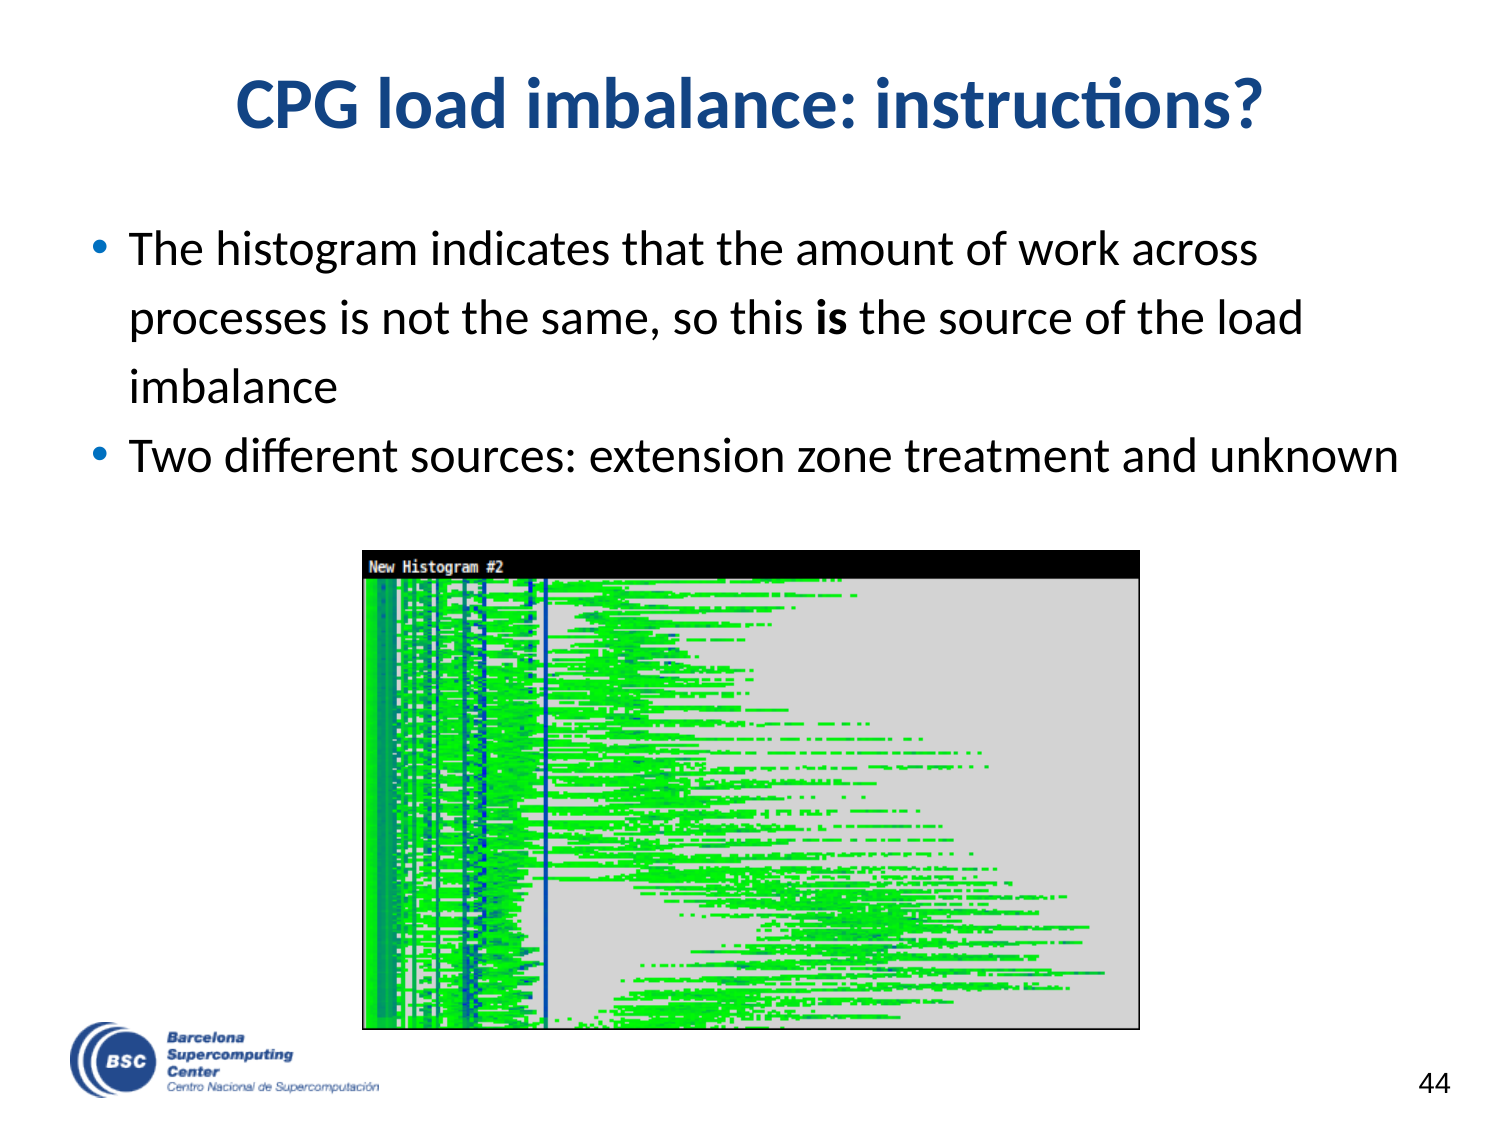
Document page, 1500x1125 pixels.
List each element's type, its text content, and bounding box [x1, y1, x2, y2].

title CPG load imbalance: instructions? [76, 35, 1427, 174]
list The histogram indicates that the amount of work across processes is not the same, so this is the source of the load imbalance Two different sources: extension zone treatment and unknown [76, 199, 1427, 505]
slide_number ‹#› [1403, 1038, 1494, 1125]
picture [70, 550, 1140, 1098]
